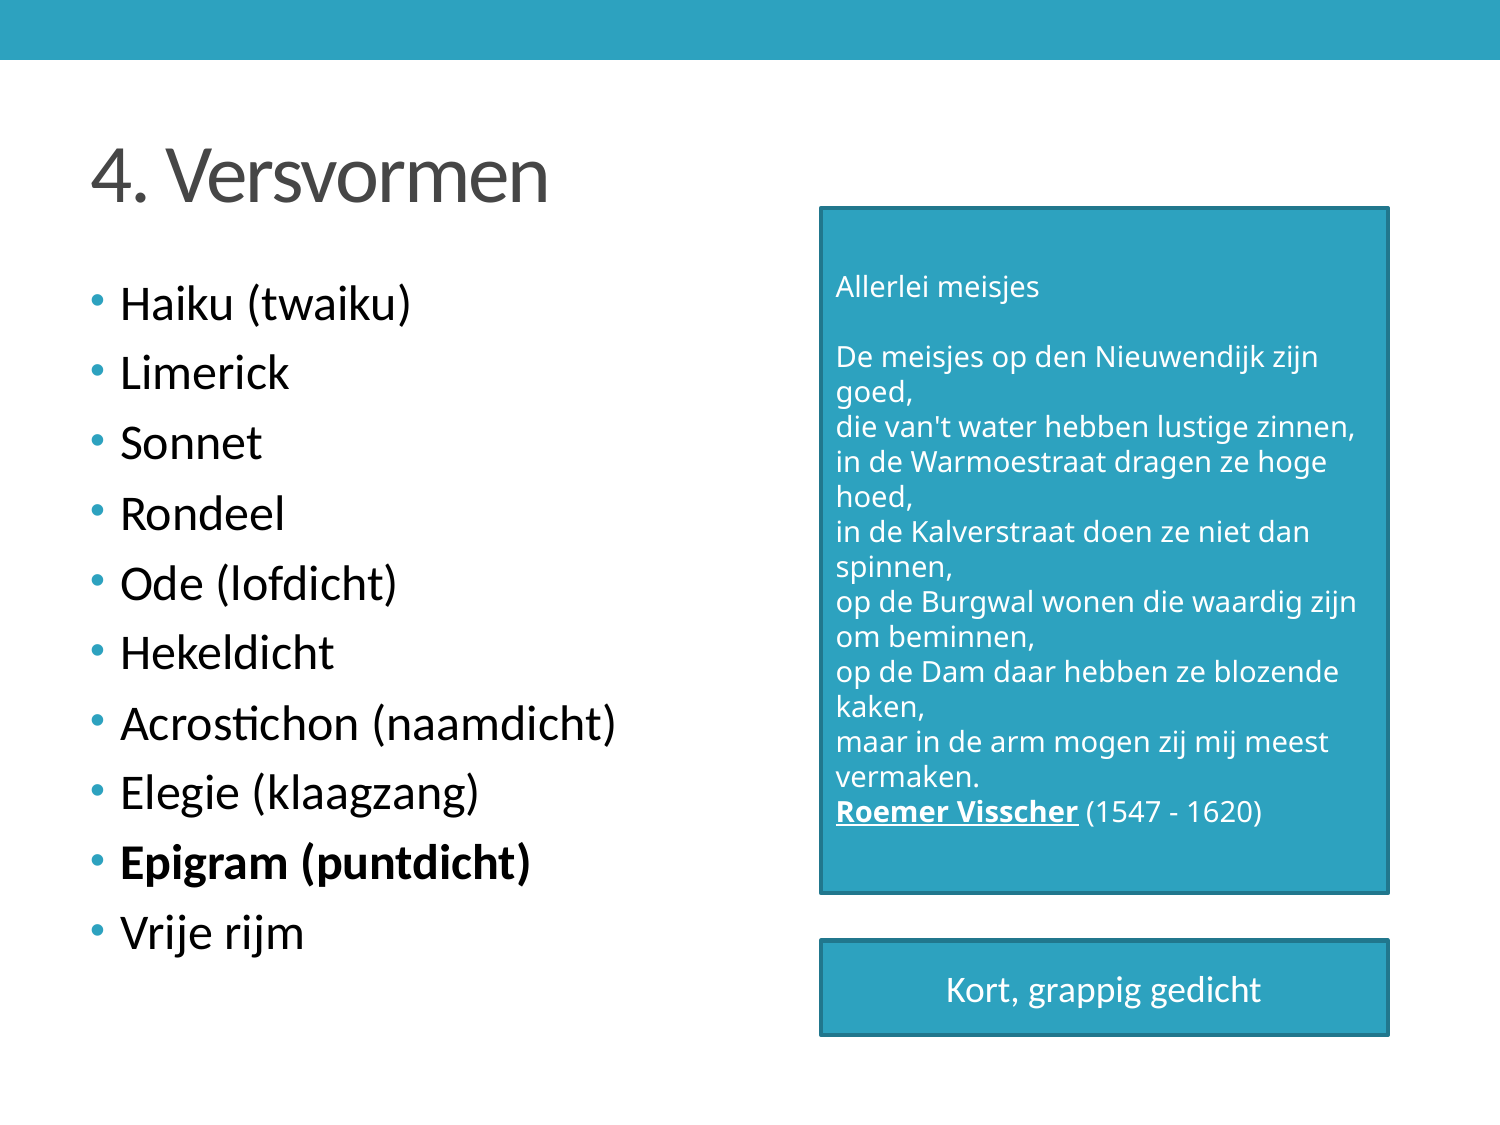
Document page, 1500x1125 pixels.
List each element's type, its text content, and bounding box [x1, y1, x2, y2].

text_box Kort, grappig gedicht [819, 938, 1390, 1037]
list Haiku (twaiku) Limerick Sonnet Rondeel Ode (lofdicht) Hekeldicht Acrostichon (naamdicht) Elegie (klaagzang) Epigram (puntdicht) Vrije rijm [75, 262, 1425, 1063]
title 4. Versvormen [75, 87, 1425, 250]
text_box Allerlei meisjes De meisjes op den Nieuwendijk zijn goed, die van't water hebben lustige zinnen, in de Warmoestraat dragen ze hoge hoed, in de Kalverstraat doen ze niet dan spinnen, op de Burgwal wonen die waardig zijn om beminnen, op de Dam daar hebben ze blozende kaken, maar in de arm mogen zij mij meest vermaken. Roemer Visscher (1547 - 1620) [819, 206, 1390, 895]
